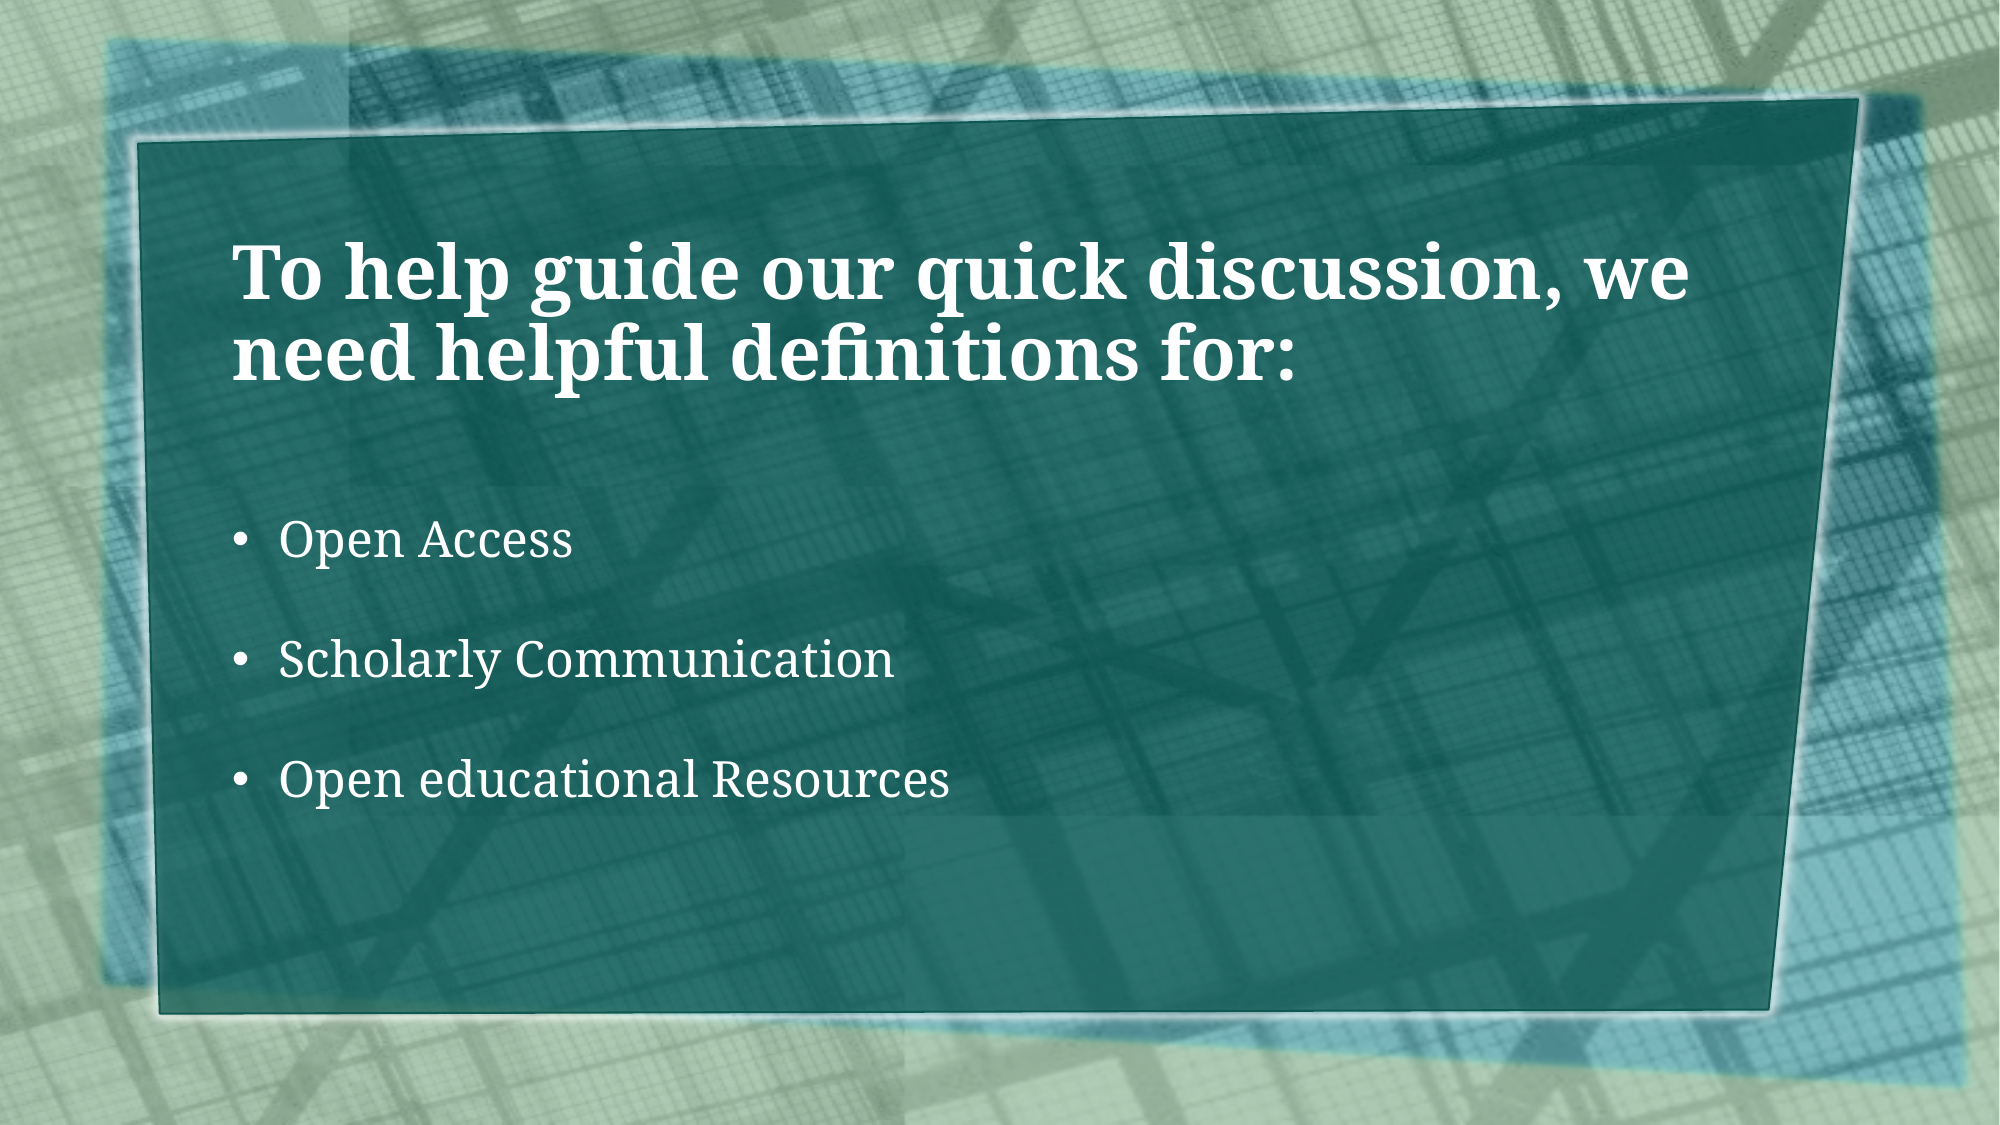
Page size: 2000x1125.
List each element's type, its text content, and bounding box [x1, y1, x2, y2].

title To help guide our quick discussion, we need helpful definitions for: [217, 68, 1718, 405]
picture [0, 0, 2000, 1125]
text_box Open Access Scholarly Communication Open educational Resources [217, 500, 1675, 816]
